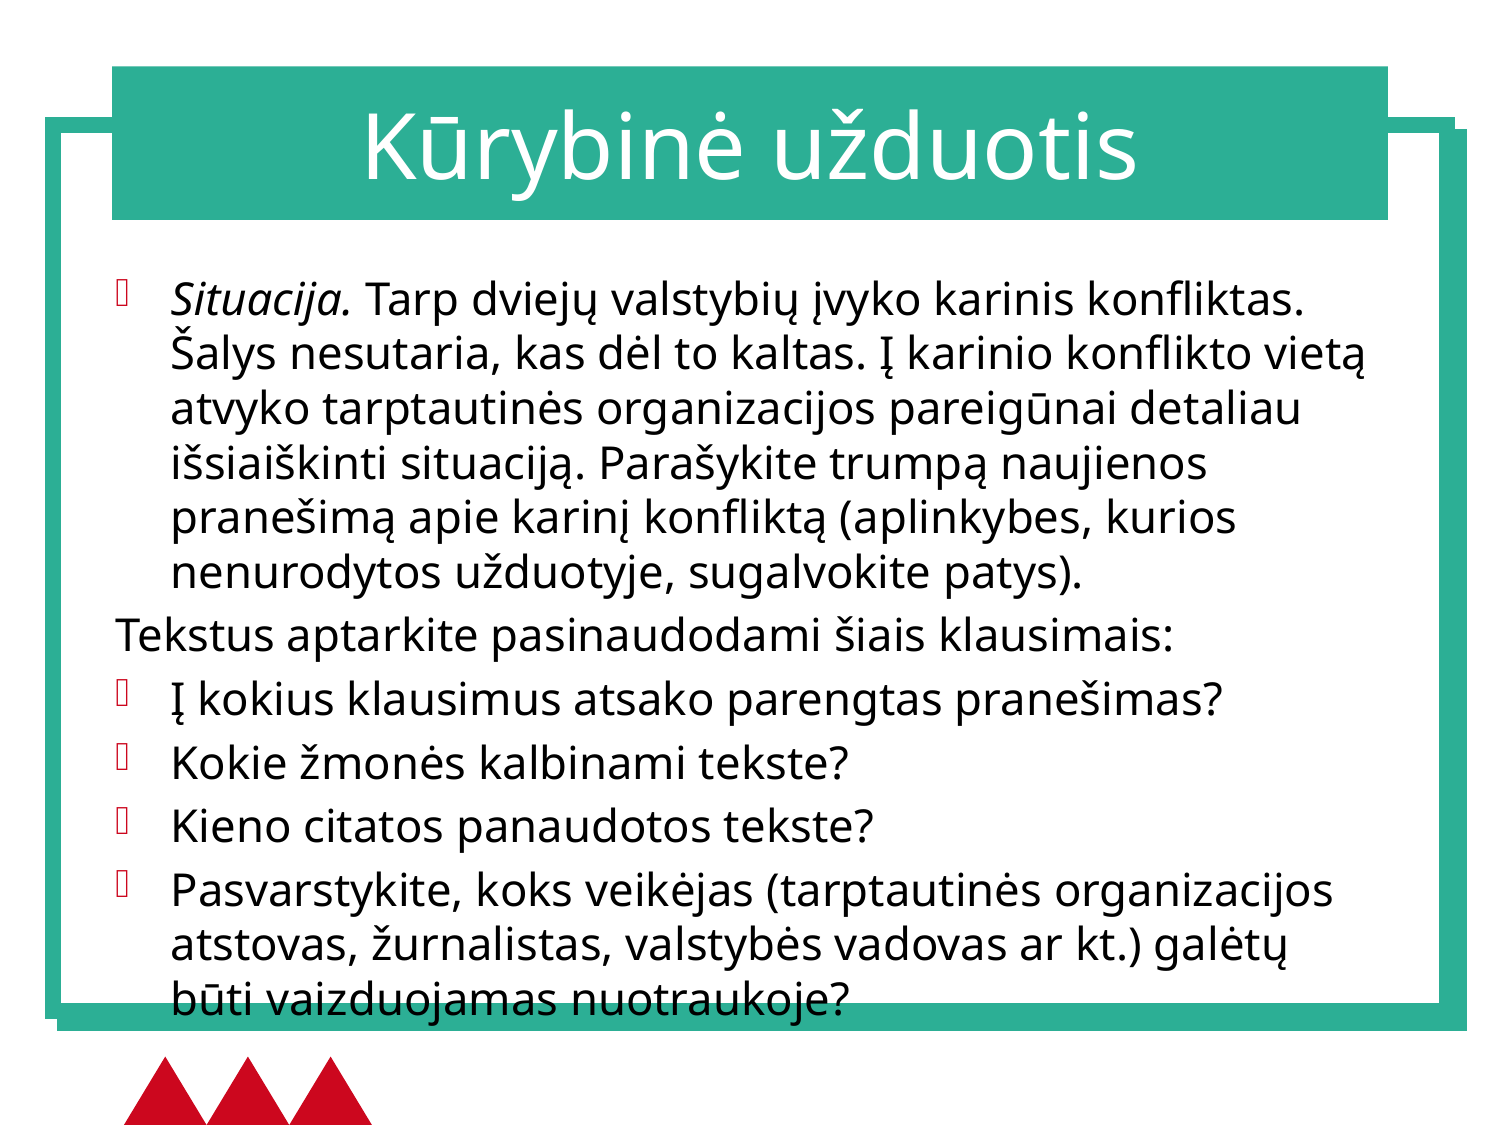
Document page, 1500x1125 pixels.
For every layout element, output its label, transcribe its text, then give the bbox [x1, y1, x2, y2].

list Situacija. Tarp dviejų valstybių įvyko karinis konfliktas. Šalys nesutaria, kas dėl to kaltas. Į karinio konflikto vietą atvyko tarptautinės organizacijos pareigūnai detaliau išsiaiškinti situaciją. Parašykite trumpą naujienos pranešimą apie karinį konfliktą (aplinkybes, kurios nenurodytos užduotyje, sugalvokite patys). Tekstus aptarkite pasinaudodami šiais klausimais: Į kokius klausimus atsako parengtas pranešimas? Kokie žmonės kalbinami tekste? Kieno citatos panaudotos tekste? Pasvarstykite, koks veikėjas (tarptautinės organizacijos atstovas, žurnalistas, valstybės vadovas ar kt.) galėtų būti vaizduojamas nuotraukoje? [100, 262, 1400, 1047]
title Kūrybinė užduotis [112, 66, 1388, 220]
